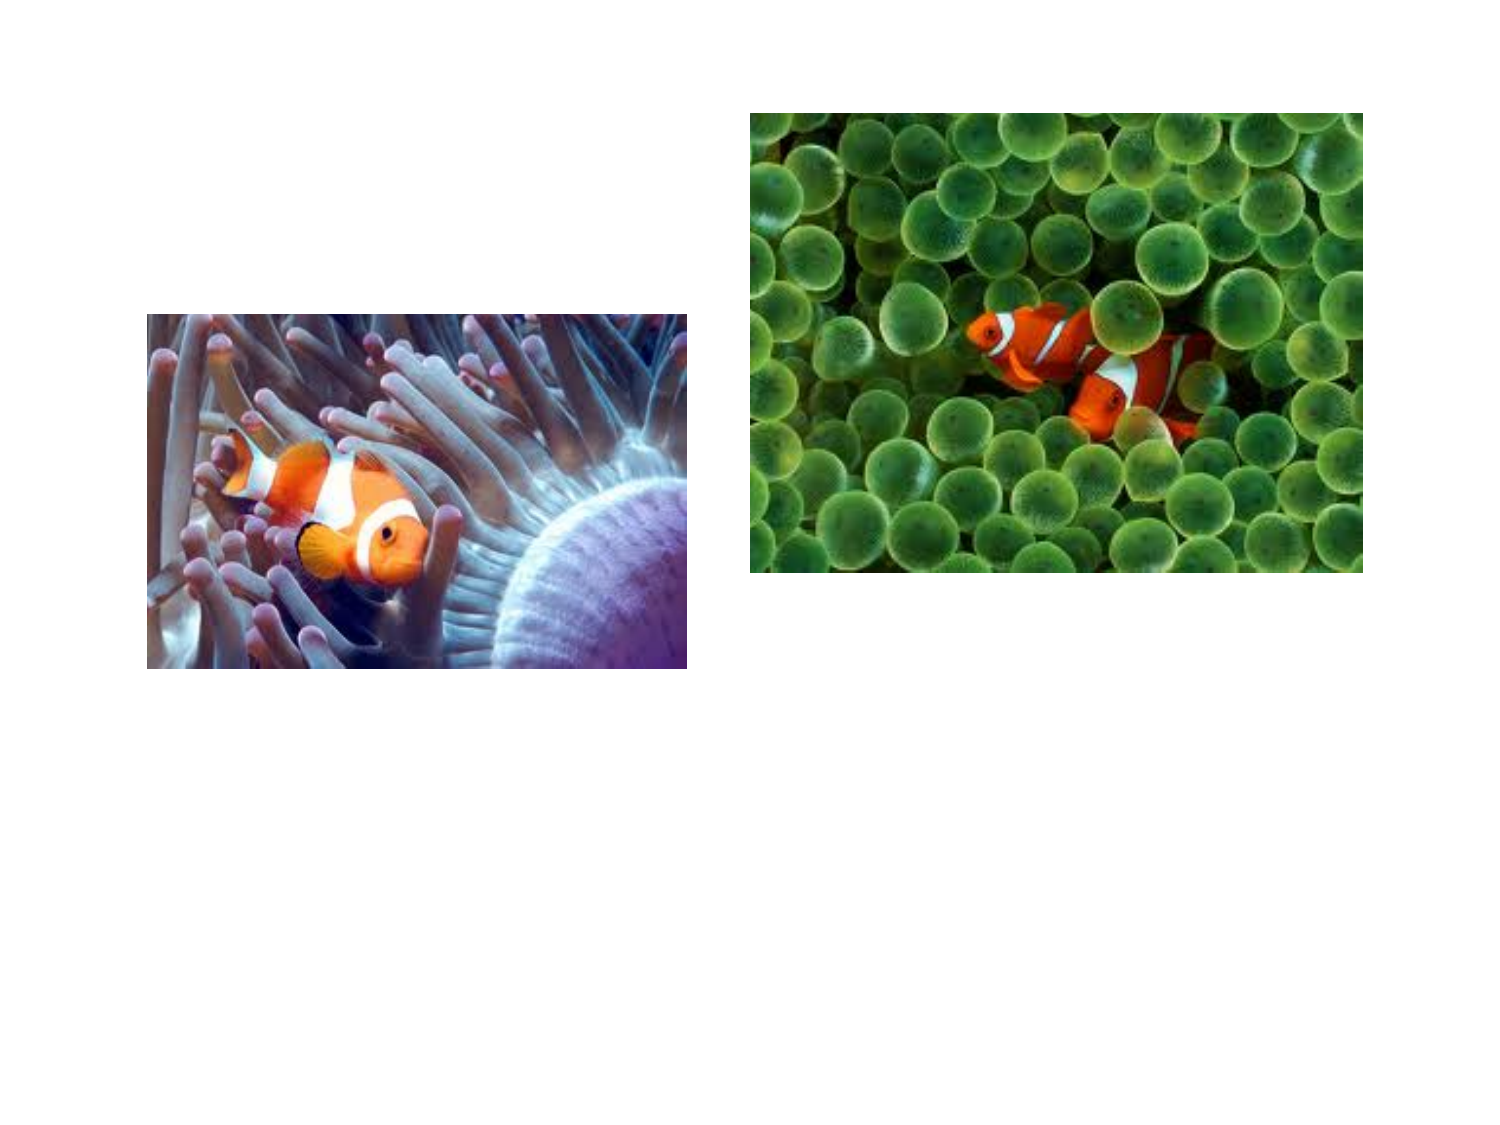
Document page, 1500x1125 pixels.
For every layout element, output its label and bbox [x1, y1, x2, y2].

picture [147, 314, 688, 670]
picture [749, 113, 1363, 573]
